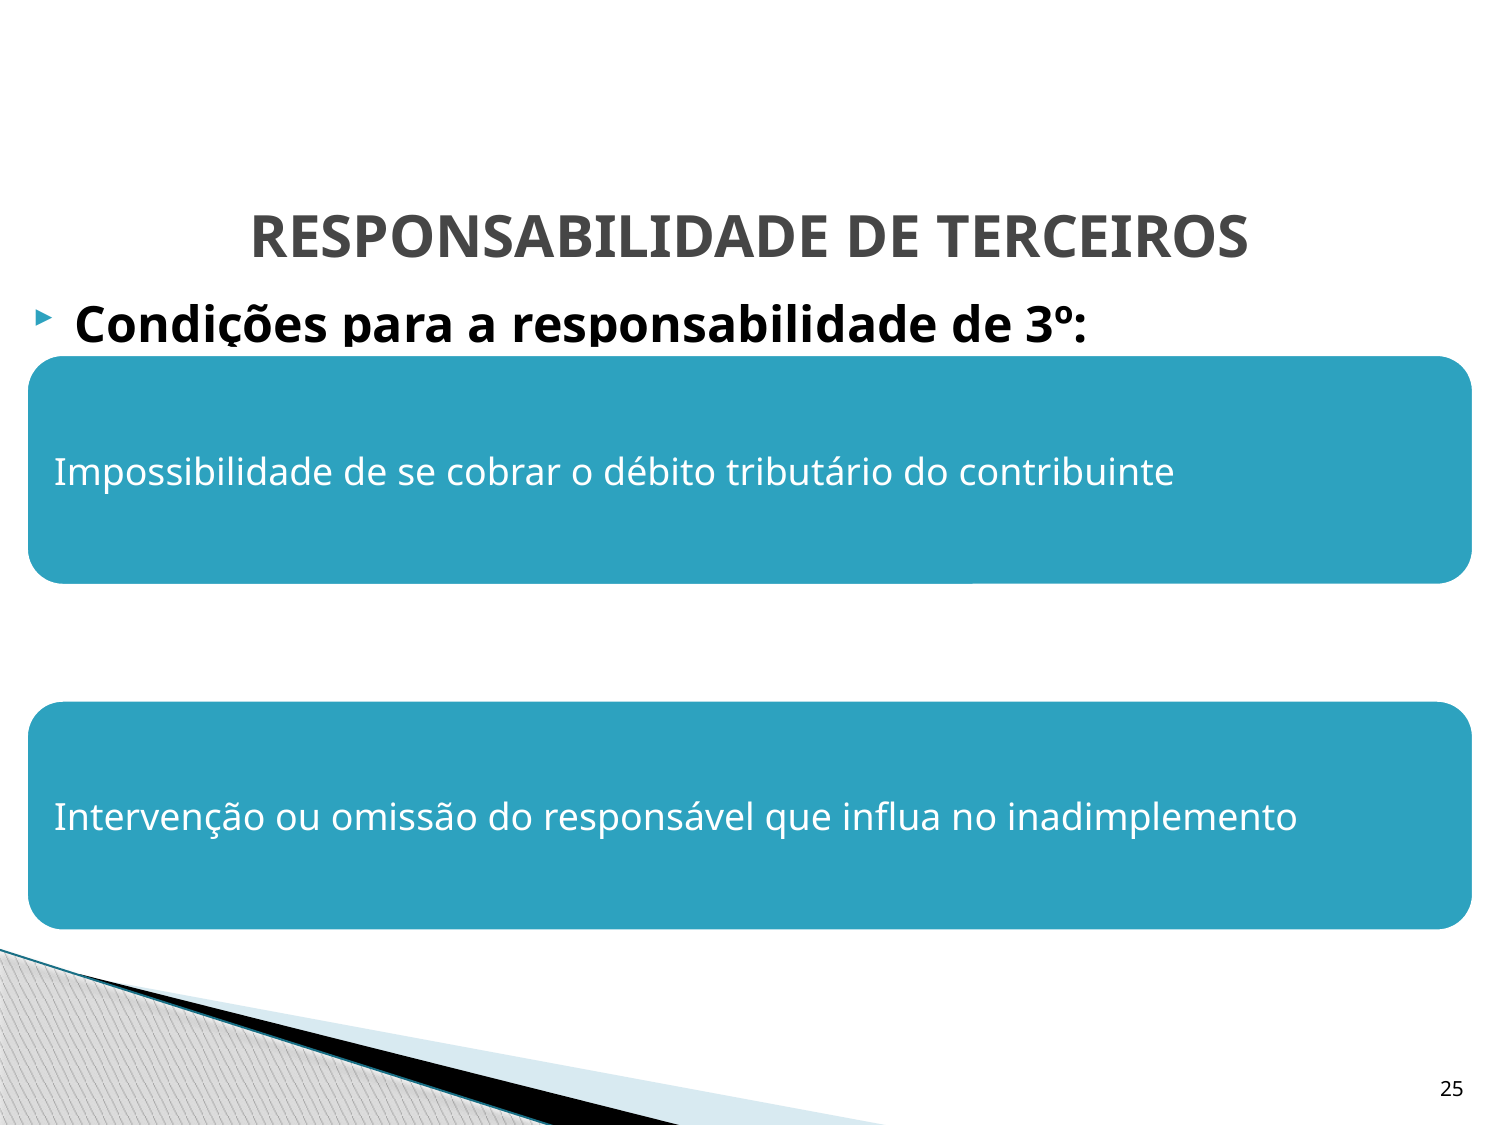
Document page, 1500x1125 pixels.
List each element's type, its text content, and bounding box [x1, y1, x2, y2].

list Condições para a responsabilidade de 3º: [0, 269, 1500, 1125]
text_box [23, 351, 1477, 1044]
title RESPONSABILIDADE DE TERCEIROS [0, 199, 1500, 269]
